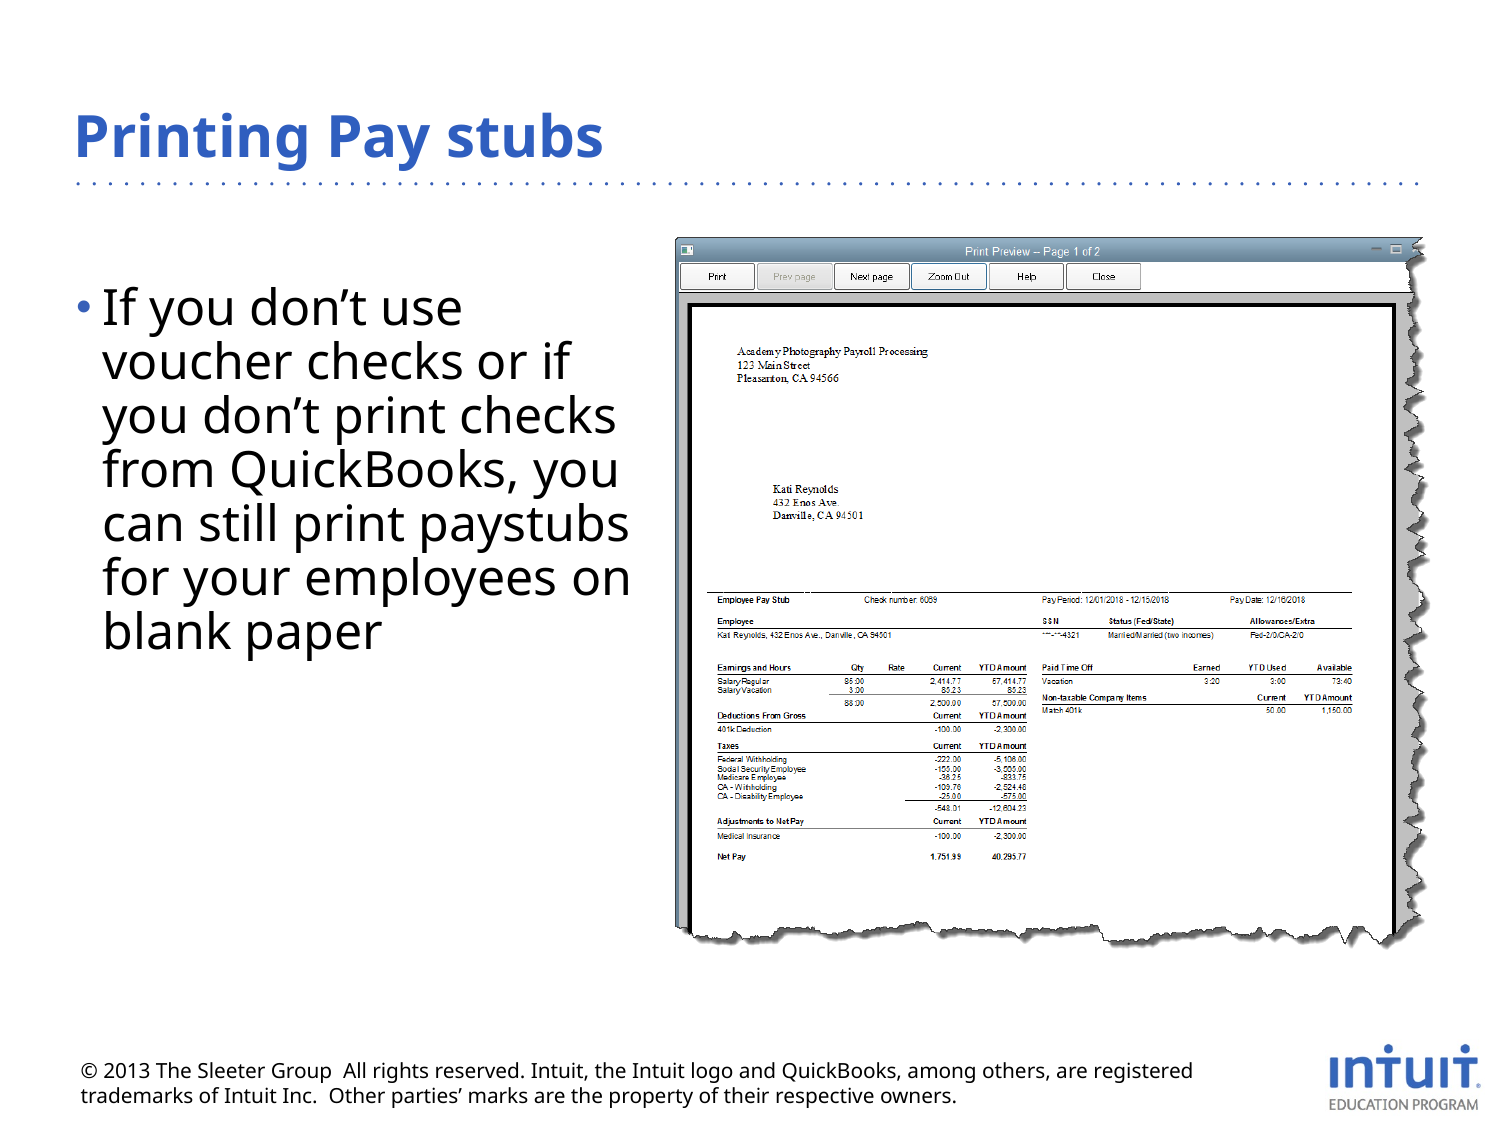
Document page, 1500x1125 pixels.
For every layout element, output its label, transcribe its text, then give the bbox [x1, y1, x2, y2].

list If you don’t use voucher checks or if you don’t print checks from QuickBooks, you can still print paystubs for your employees on blank paper [75, 275, 663, 1018]
picture [1325, 1039, 1485, 1116]
picture [674, 237, 1443, 963]
title Printing Pay stubs [73, 62, 1424, 169]
